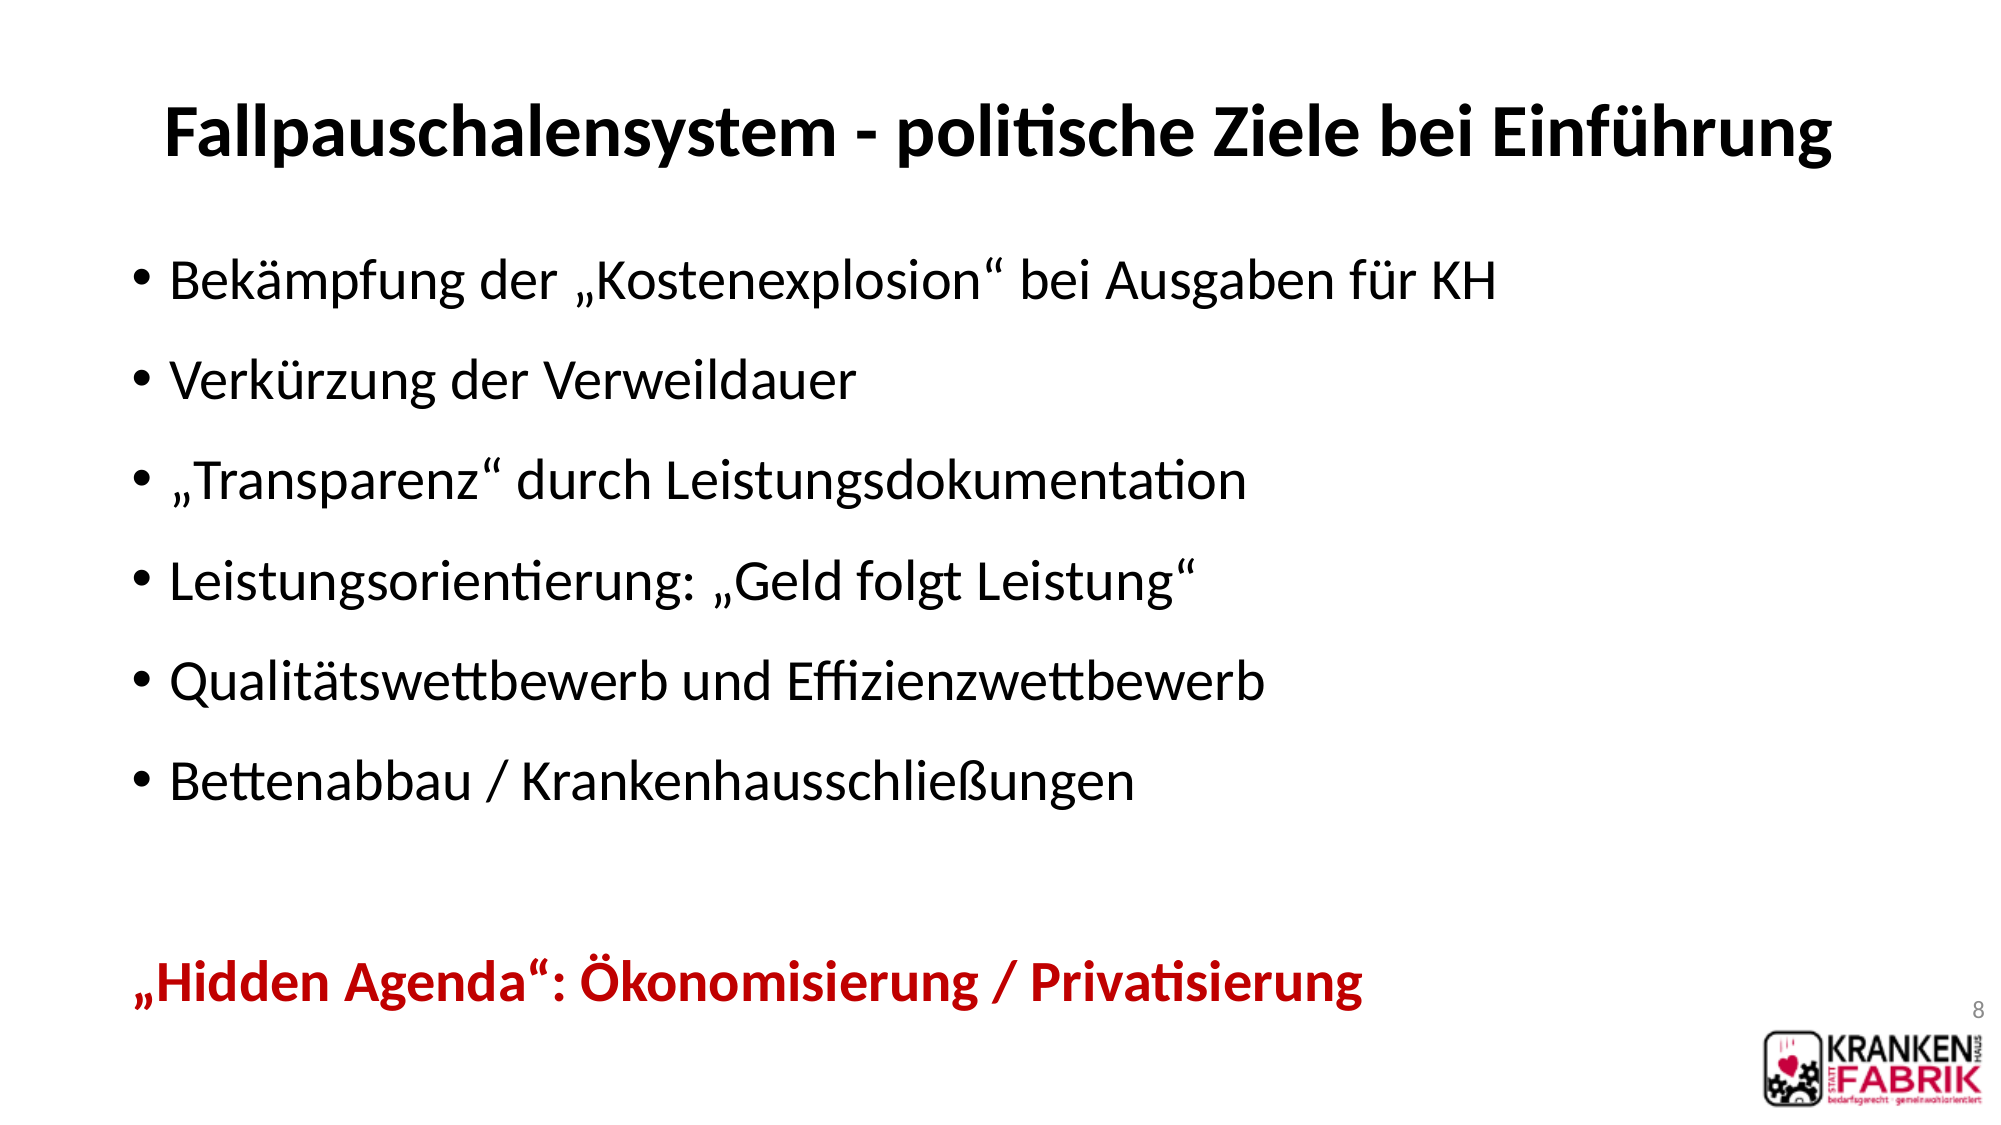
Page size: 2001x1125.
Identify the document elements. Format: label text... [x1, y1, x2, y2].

slide_number 8 [1550, 979, 2000, 1039]
title Fallpauschalensystem - politische Ziele bei Einführung [137, 46, 1863, 218]
picture [1746, 1039, 2000, 1125]
list Bekämpfung der „Kostenexplosion“ bei Ausgaben für KH Verkürzung der Verweildauer „Transparenz“ durch Leistungsdokumentation Leistungsorientierung: „Geld folgt Leistung“ Qualitätswettbewerb und Effizienzwettbewerb Bettenabbau / Krankenhausschließungen „Hidden Agenda“: Ökonomisierung / Privatisierung [116, 241, 1884, 1060]
